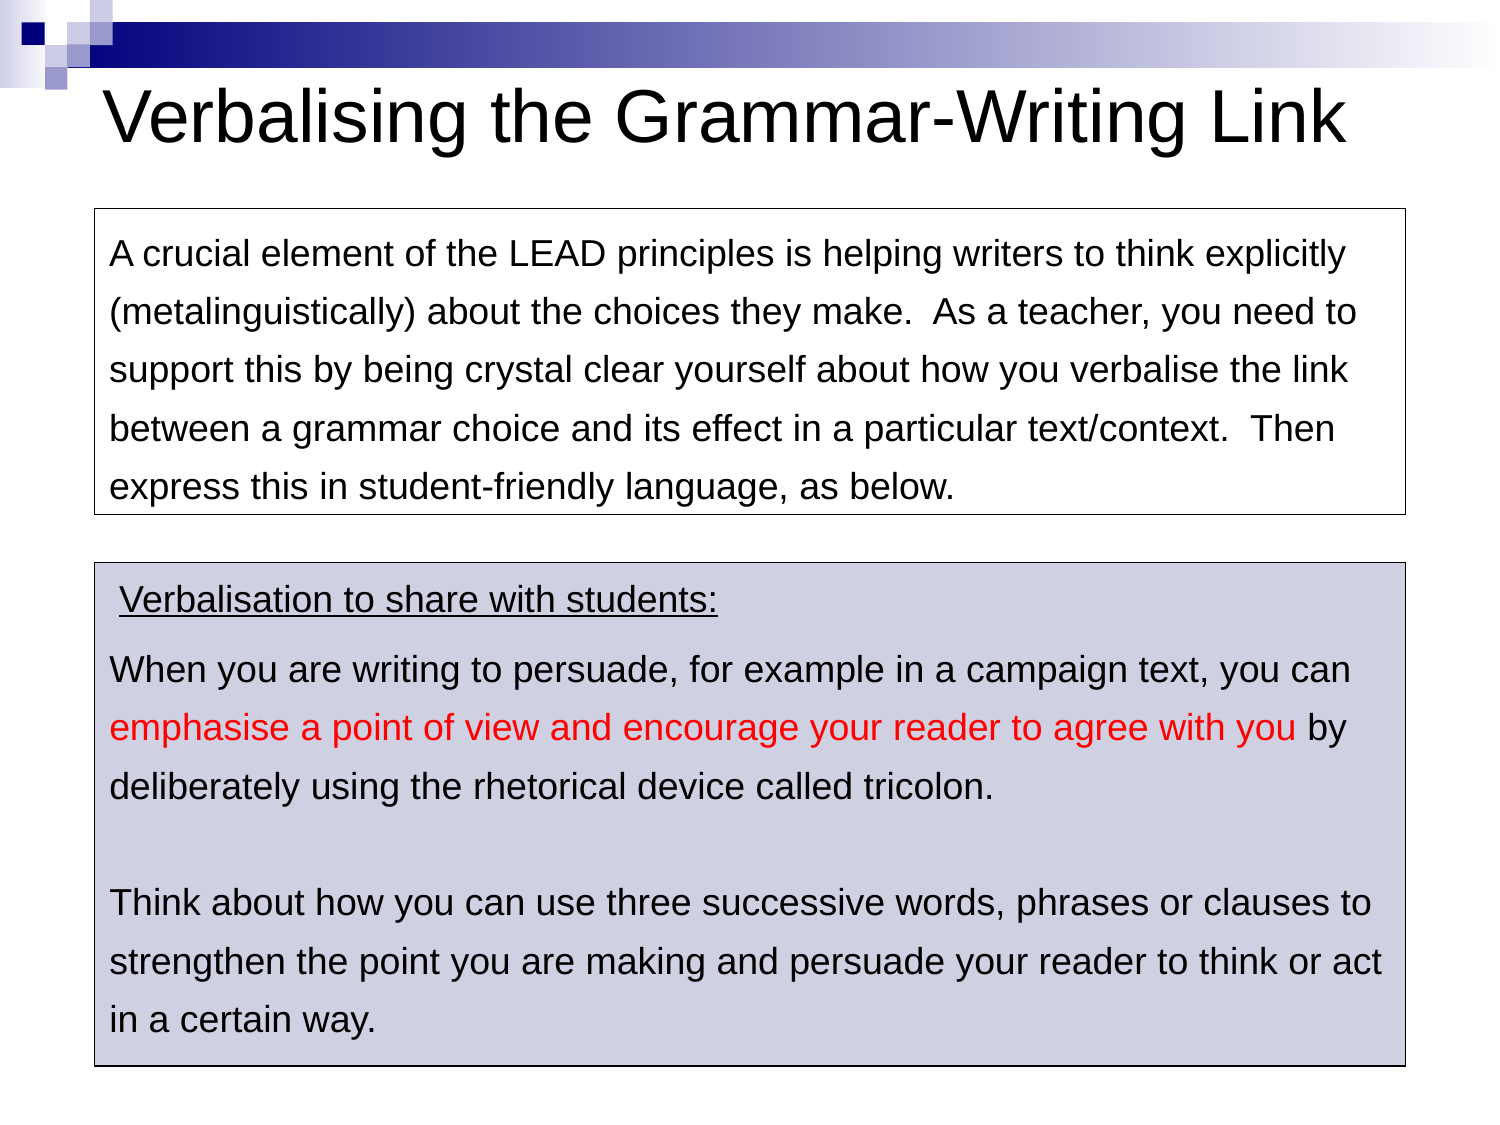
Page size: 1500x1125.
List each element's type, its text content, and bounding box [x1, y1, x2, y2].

title Verbalising the Grammar-Writing Link [86, 0, 1495, 226]
list Verbalisation to share with students: When you are writing to persuade, for example in a campaign text, you can emphasise a point of view and encourage your reader to agree with you by deliberately using the rhetorical device called tricolon. Think about how you can use three successive words, phrases or clauses to strengthen the point you are making and persuade your reader to think or act in a certain way. [94, 562, 1406, 1067]
text_box A crucial element of the LEAD principles is helping writers to think explicitly (metalinguistically) about the choices they make. As a teacher, you need to support this by being crystal clear yourself about how you verbalise the link between a grammar choice and its effect in a particular text/context. Then express this in student-friendly language, as below. [94, 208, 1406, 515]
